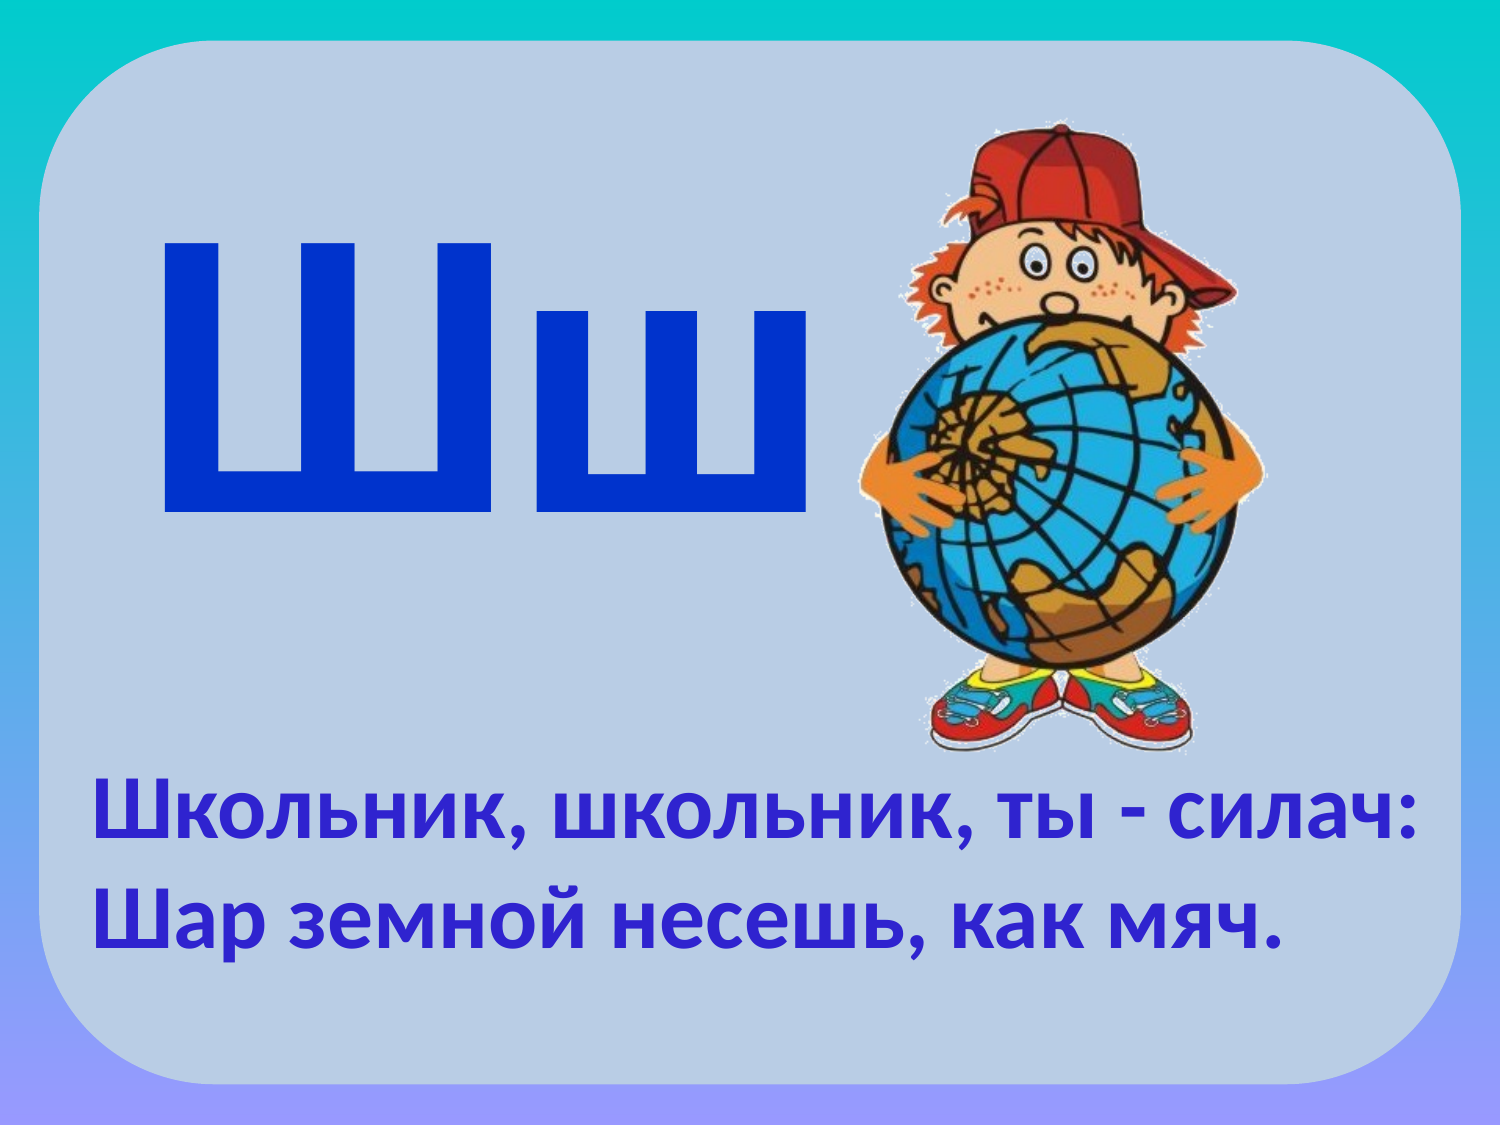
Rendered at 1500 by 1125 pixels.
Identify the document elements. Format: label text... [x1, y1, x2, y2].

text_box [39, 40, 1461, 1085]
text_box Школьник, школьник, ты - силач: Шар земной несешь, как мяч. [76, 739, 1500, 975]
picture [844, 101, 1334, 760]
text_box Шш [127, 89, 846, 603]
